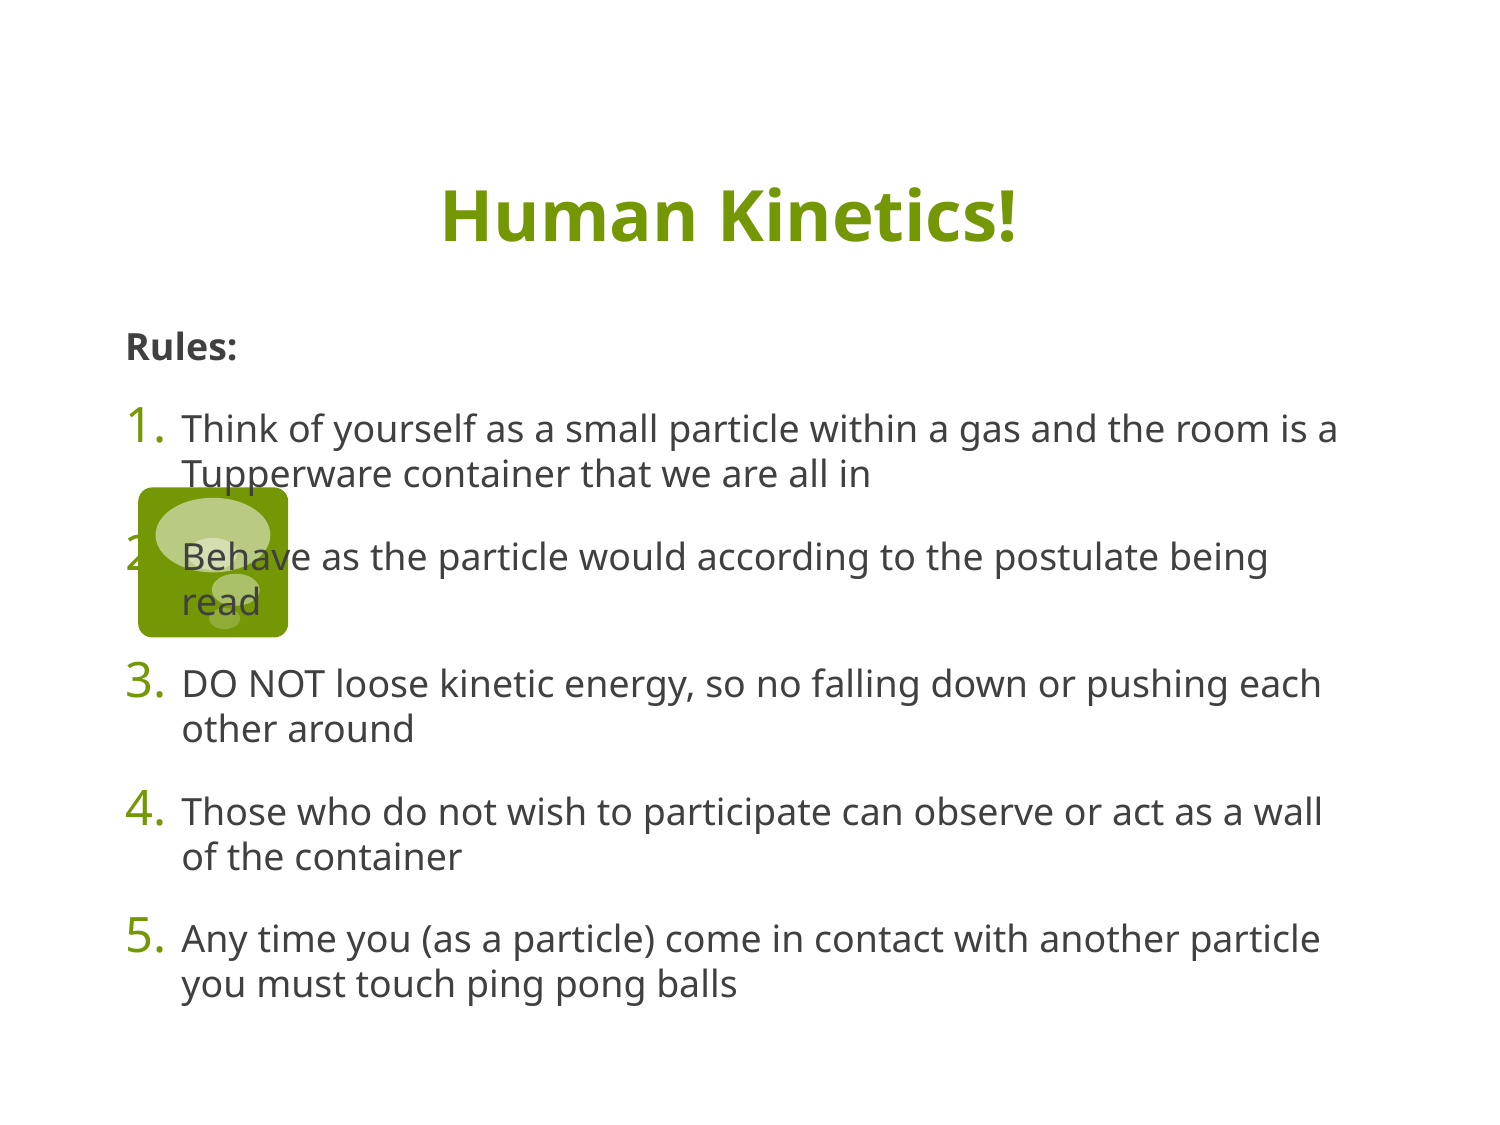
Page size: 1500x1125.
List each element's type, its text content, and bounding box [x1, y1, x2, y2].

title Human Kinetics! [323, 76, 1135, 264]
list Rules: Think of yourself as a small particle within a gas and the room is a Tupperware container that we are all in Behave as the particle would according to the postulate being read DO NOT loose kinetic energy, so no falling down or pushing each other around Those who do not wish to participate can observe or act as a wall of the container Any time you (as a particle) come in contact with another particle you must touch ping pong balls [110, 314, 1374, 1040]
